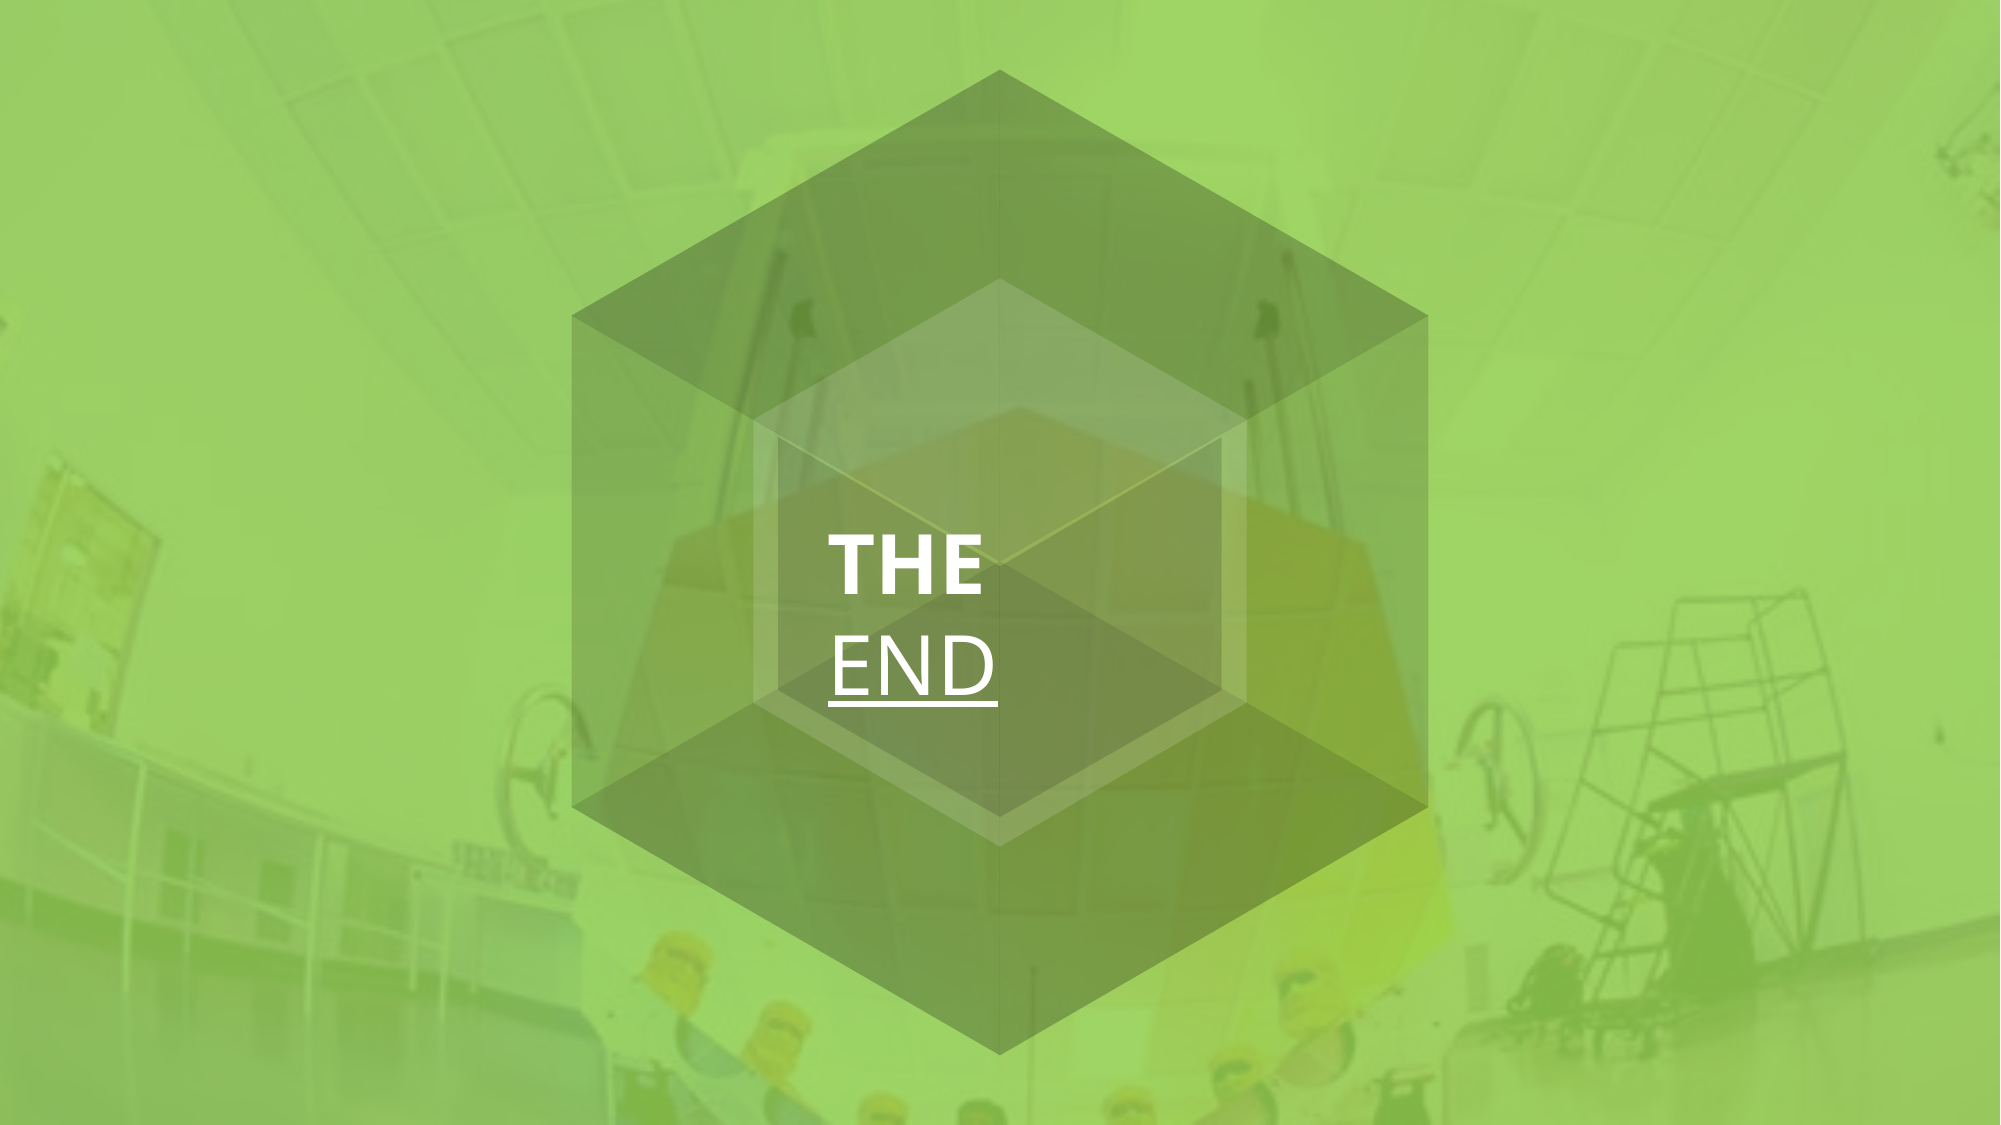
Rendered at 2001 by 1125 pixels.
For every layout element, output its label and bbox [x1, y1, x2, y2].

text_box [571, 69, 1429, 1056]
picture [0, 0, 2000, 1125]
